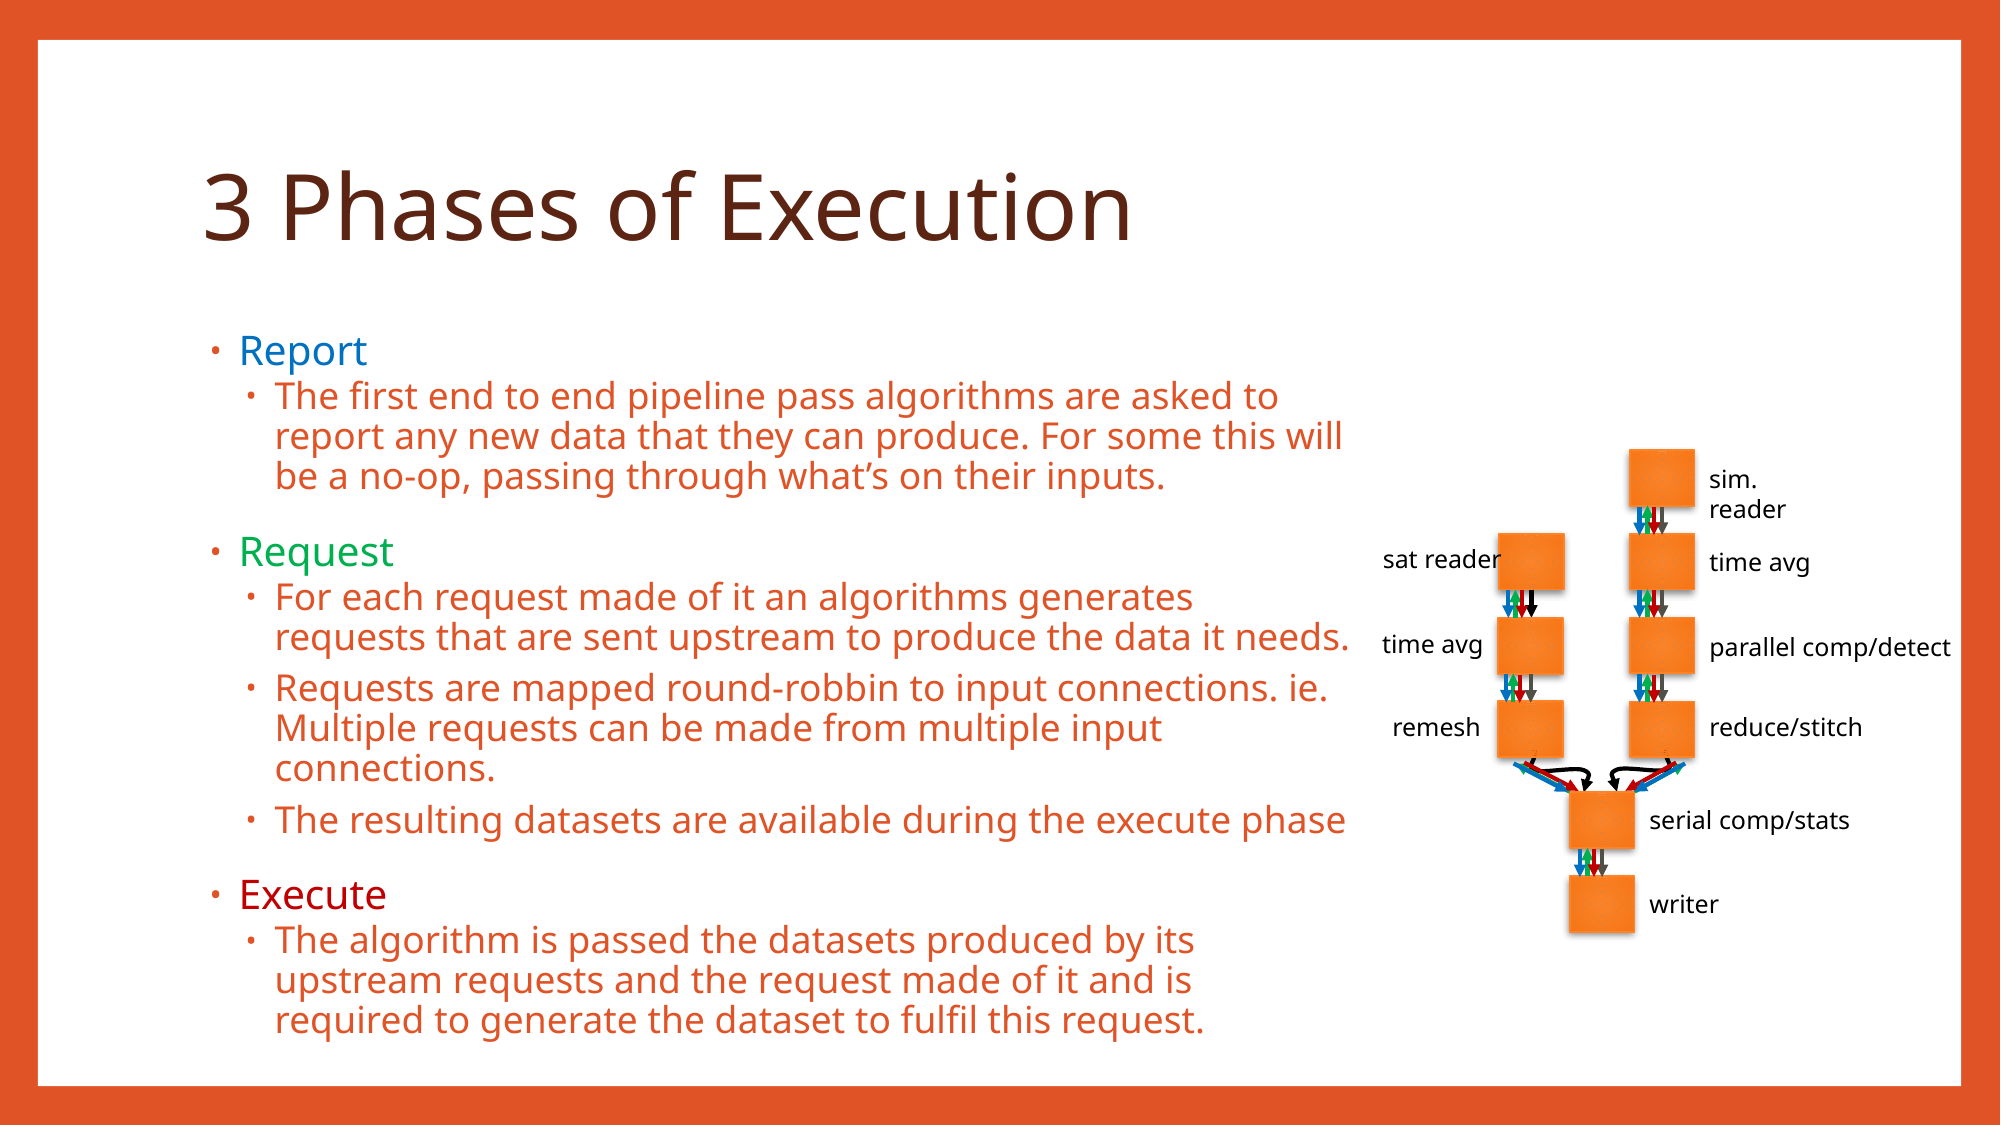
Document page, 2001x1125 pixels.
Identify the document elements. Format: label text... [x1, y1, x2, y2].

list Report The first end to end pipeline pass algorithms are asked to report any new data that they can produce. For some this will be a no-op, passing through what’s on their inputs. Request For each request made of it an algorithms generates requests that are sent upstream to produce the data it needs. Requests are mapped round-robbin to input connections. ie. Multiple requests can be made from multiple input connections. The resulting datasets are available during the execute phase Execute The algorithm is passed the datasets produced by its upstream requests and the request made of it and is required to generate the dataset to fulfil this request. [187, 322, 1368, 1060]
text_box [1568, 762, 1579, 792]
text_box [1625, 762, 1633, 792]
text_box remesh [1367, 703, 1496, 750]
text_box time avg [1367, 620, 1496, 667]
text_box parallel comp/detect [1694, 623, 1823, 670]
text_box [1629, 449, 1695, 507]
text_box sat reader [1368, 536, 1497, 582]
text_box [1583, 768, 1593, 790]
text_box [1497, 700, 1564, 758]
text_box [1497, 617, 1564, 675]
text_box [1629, 701, 1695, 758]
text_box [1513, 763, 1569, 792]
title 3 Phases of Execution [187, 99, 1808, 323]
text_box [1498, 533, 1565, 590]
text_box time avg [1694, 539, 1823, 585]
text_box [1629, 617, 1695, 674]
text_box writer [1634, 881, 1763, 927]
text_box reduce/stitch [1694, 704, 1823, 750]
text_box [1569, 875, 1635, 933]
text_box sim. reader [1694, 455, 1851, 502]
text_box [1607, 767, 1620, 790]
text_box [1629, 533, 1695, 590]
text_box [1569, 791, 1635, 849]
text_box serial comp/stats [1634, 797, 1763, 843]
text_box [1634, 763, 1686, 792]
